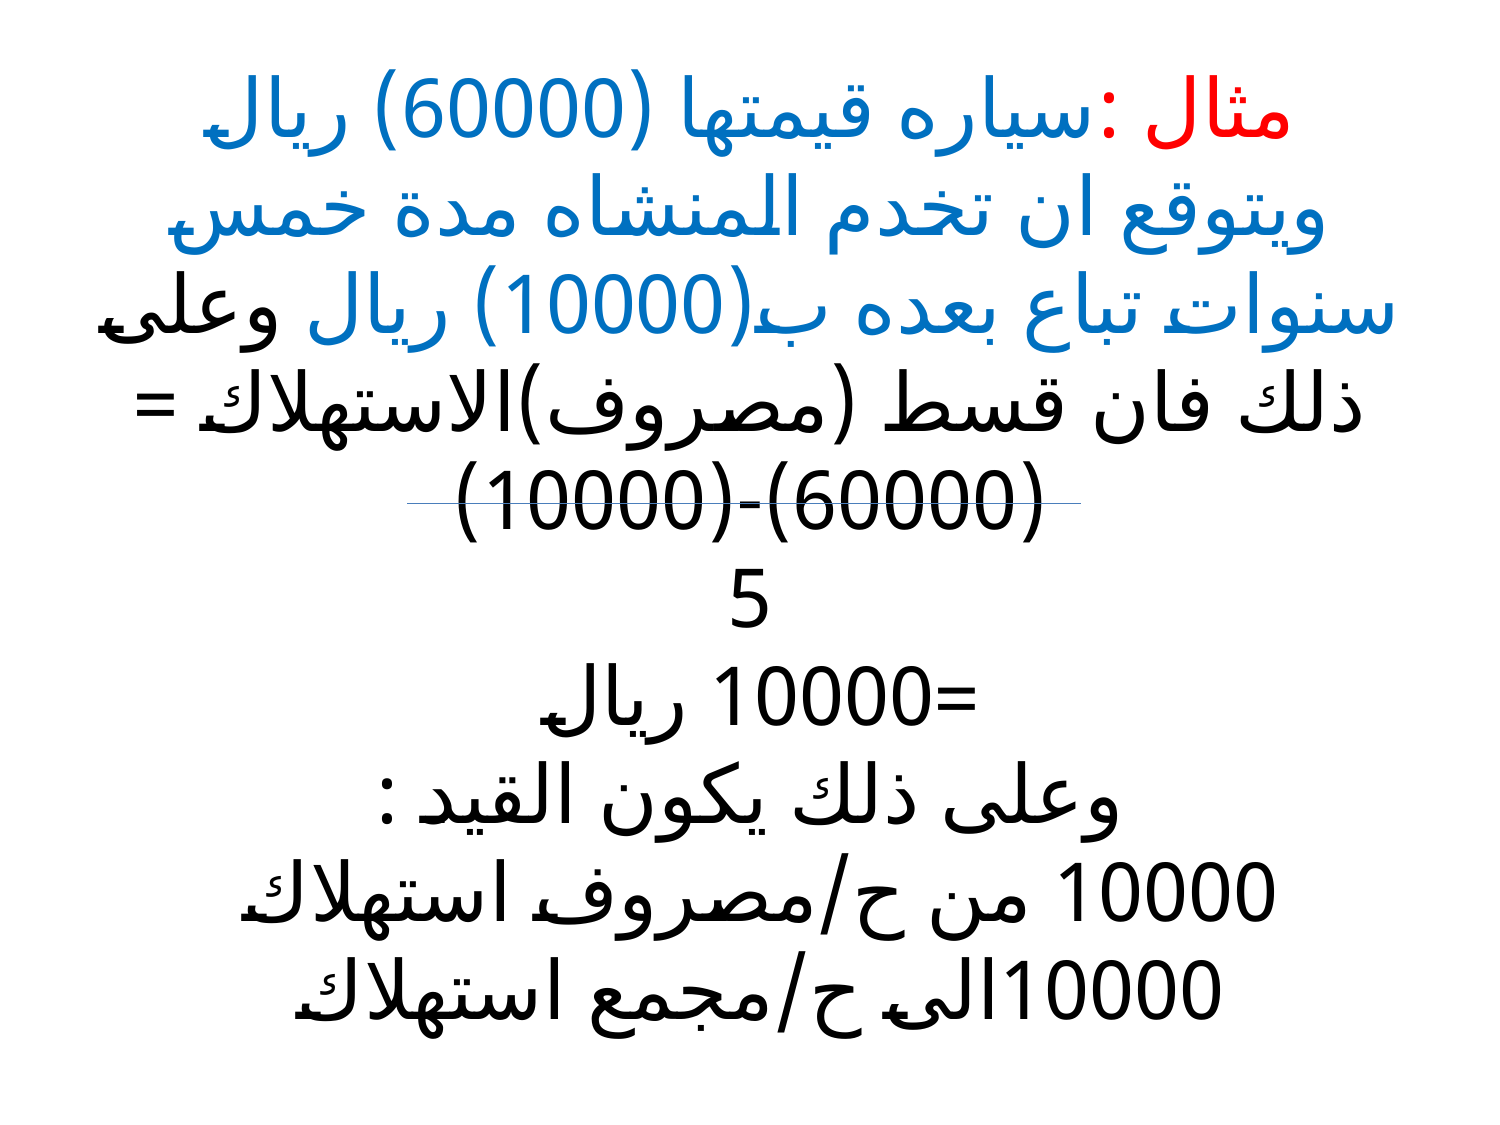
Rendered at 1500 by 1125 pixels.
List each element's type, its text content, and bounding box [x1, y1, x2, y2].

title مثال :سياره قيمتها (60000) ريال ويتوقع ان تخدم المنشاه مدة خمس سنوات تباع بعده ب(10000) ريال وعلى ذلك فان قسط (مصروف)الاستهلاك = (60000)-(10000) 5 =10000 ريال وعلى ذلك يكون القيد : 10000 من ح/مصروف استهلاك 10000الى ح/مجمع استهلاك [75, 45, 1425, 1047]
